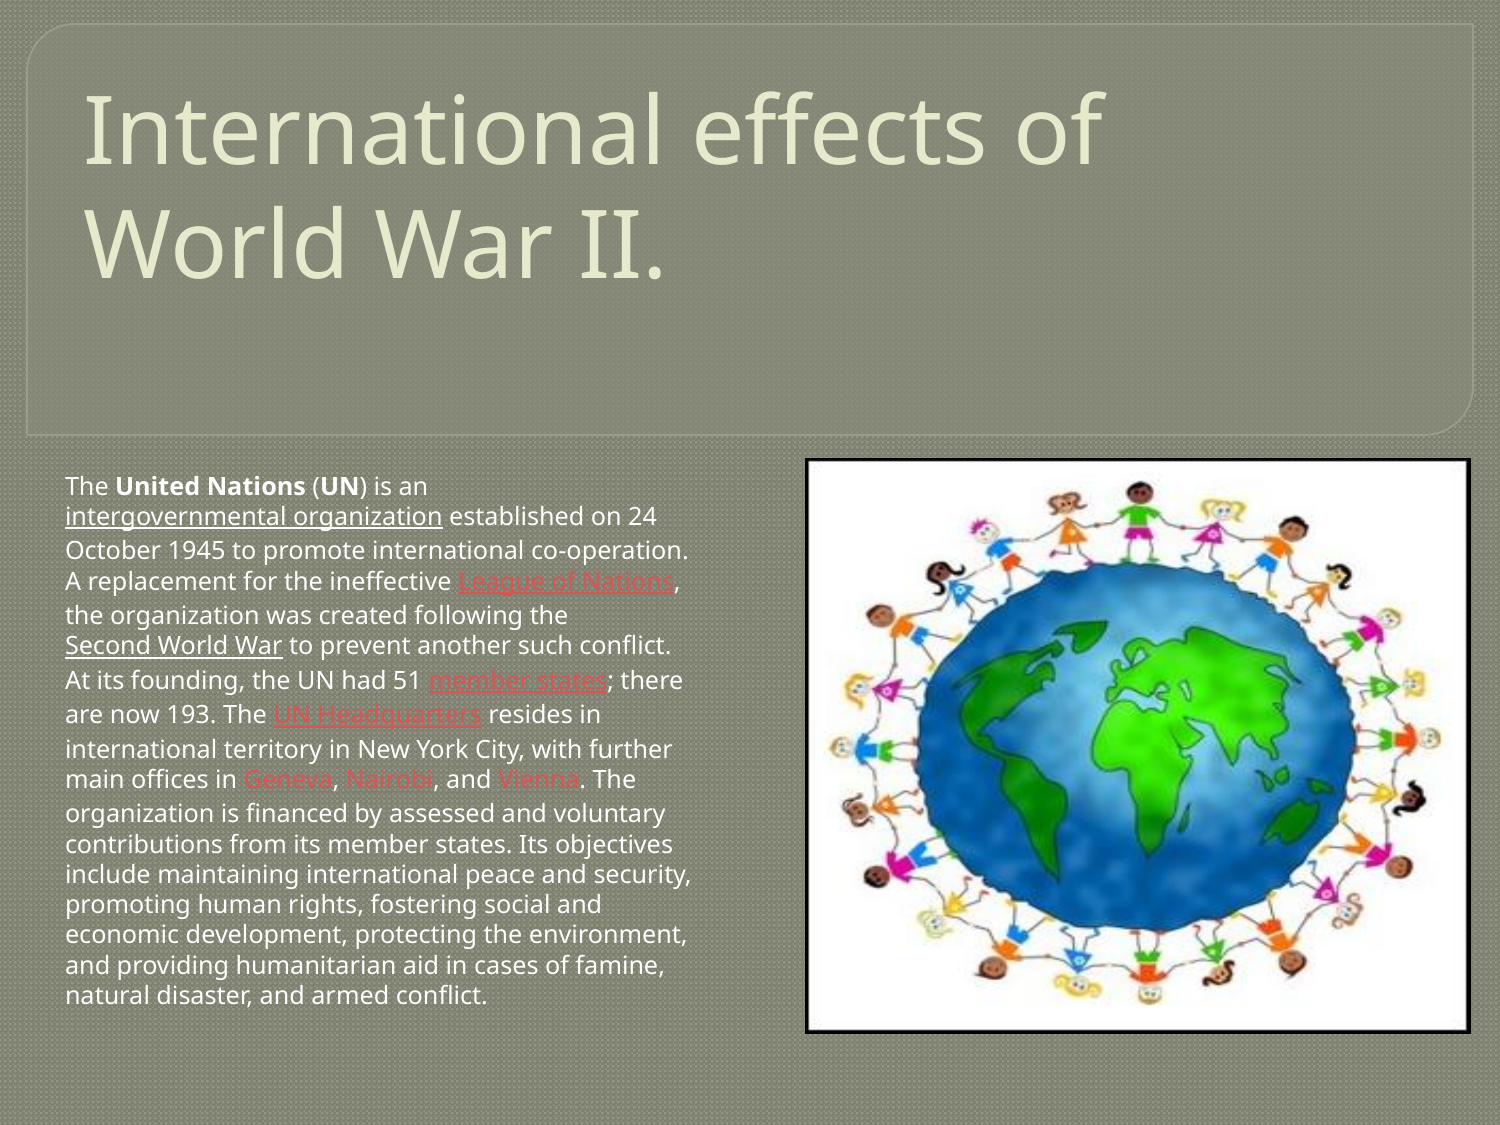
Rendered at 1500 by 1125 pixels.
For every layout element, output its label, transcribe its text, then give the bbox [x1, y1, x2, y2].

picture [805, 458, 1471, 1034]
subtitle The United Nations (UN) is an intergovernmental organization established on 24 October 1945 to promote international co-operation. A replacement for the ineffective League of Nations, the organization was created following the Second World War to prevent another such conflict. At its founding, the UN had 51 member states; there are now 193. The UN Headquarters resides in international territory in New York City, with further main offices in Geneva, Nairobi, and Vienna. The organization is financed by assessed and voluntary contributions from its member states. Its objectives include maintaining international peace and security, promoting human rights, fostering social and economic development, protecting the environment, and providing humanitarian aid in cases of famine, natural disaster, and armed conflict. [57, 462, 735, 1064]
title International effects of World War II. [76, 62, 1427, 306]
